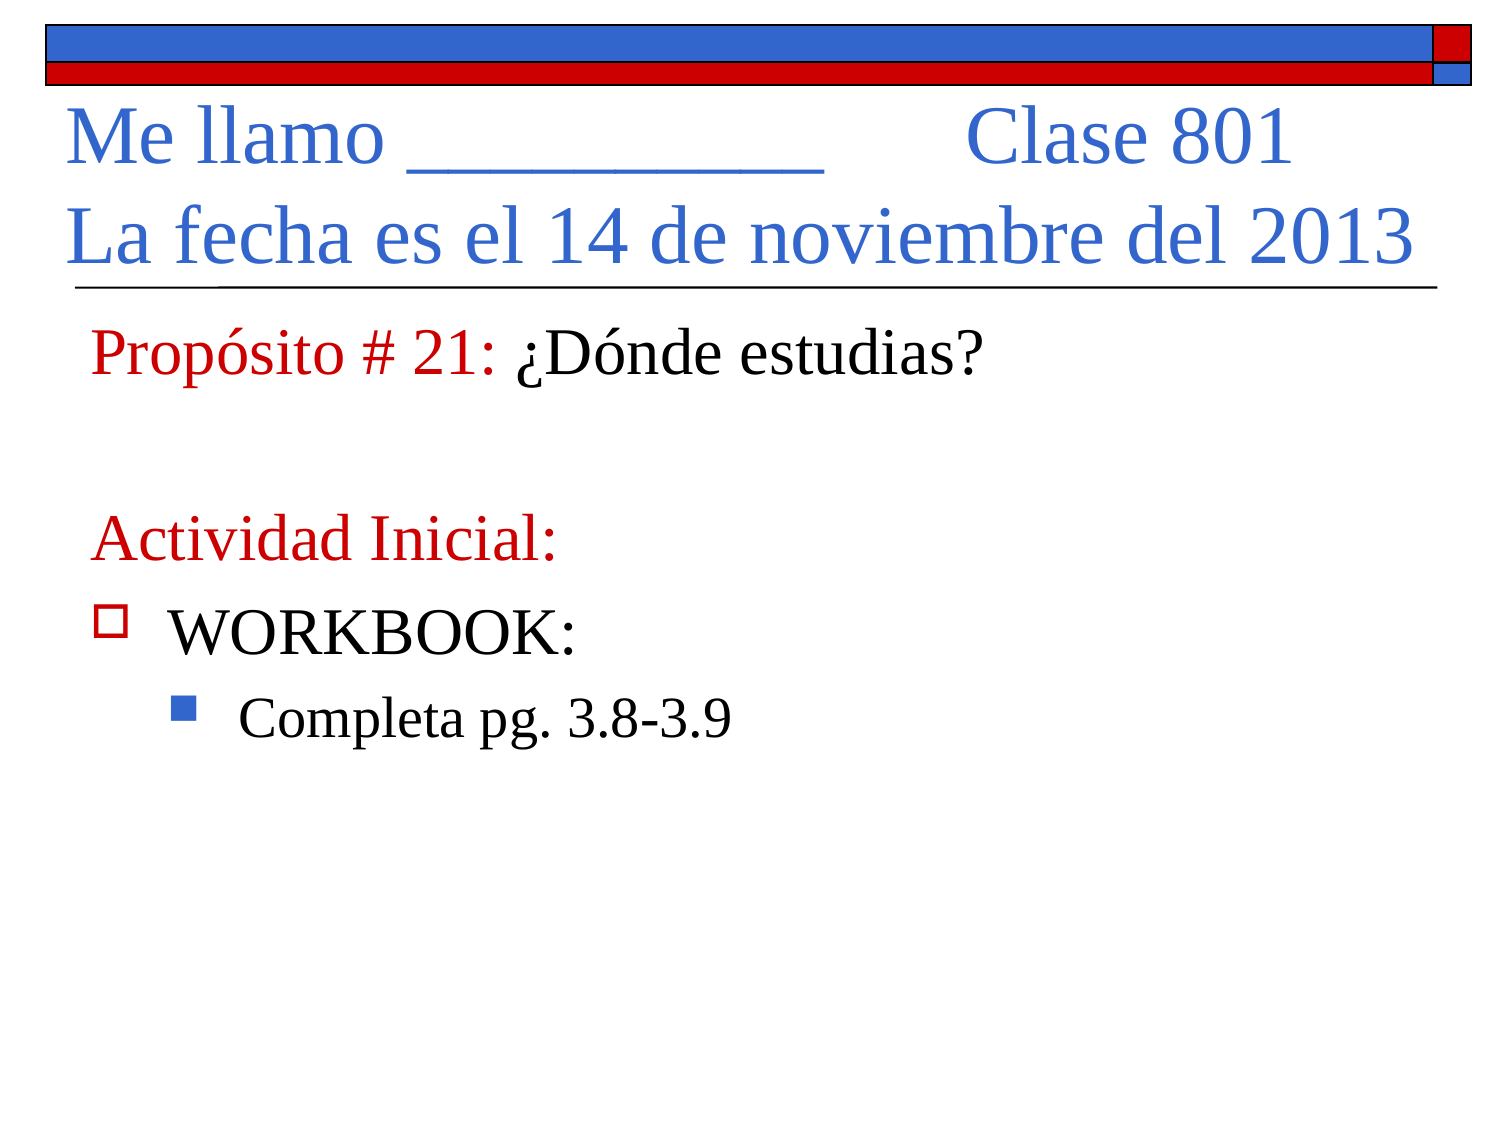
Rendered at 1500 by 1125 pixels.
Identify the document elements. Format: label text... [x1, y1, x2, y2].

list Propósito # 21: ¿Dónde estudias? Actividad Inicial: WORKBOOK: Completa pg. 3.8-3.9 [75, 299, 1425, 1006]
title Me llamo __________ Clase 801 La fecha es el 14 de noviembre del 2013 [50, 99, 1475, 288]
